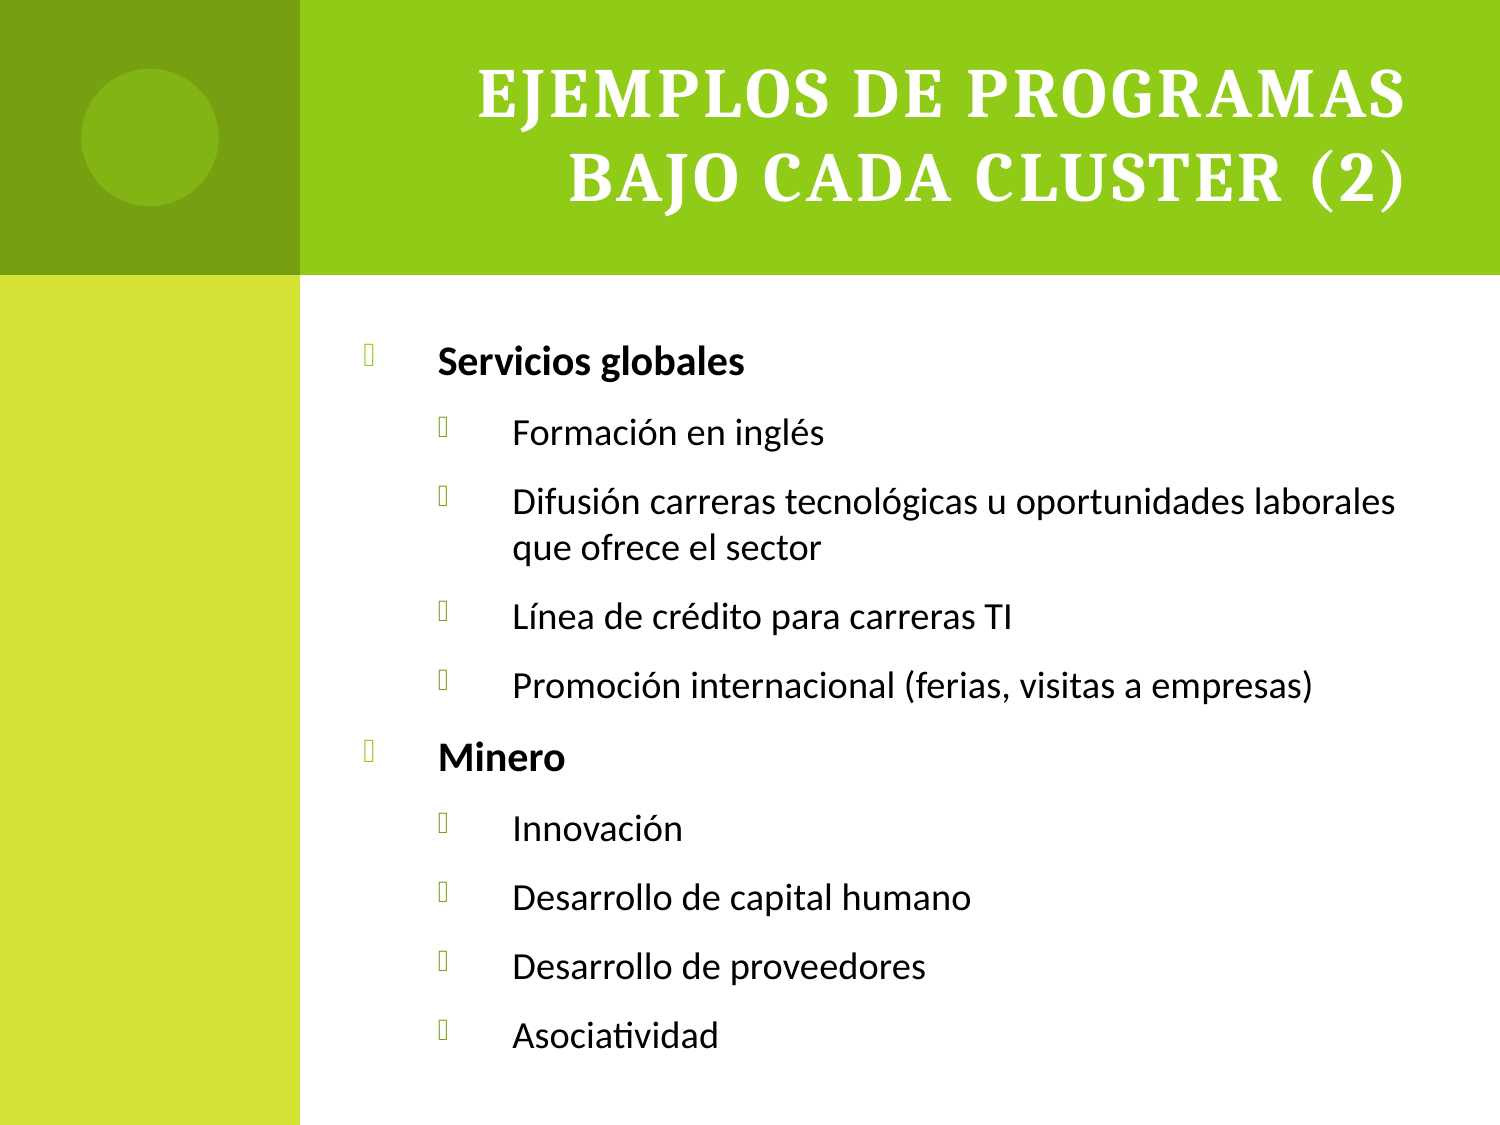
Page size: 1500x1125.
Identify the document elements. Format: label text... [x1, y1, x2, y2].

list Servicios globales Formación en inglés Difusión carreras tecnológicas u oportunidades laborales que ofrece el sector Línea de crédito para carreras TI Promoción internacional (ferias, visitas a empresas) Minero Innovación Desarrollo de capital humano Desarrollo de proveedores Asociatividad [348, 326, 1459, 1071]
title Ejemplos de programas bajo cada cluster (2) [399, 37, 1425, 225]
